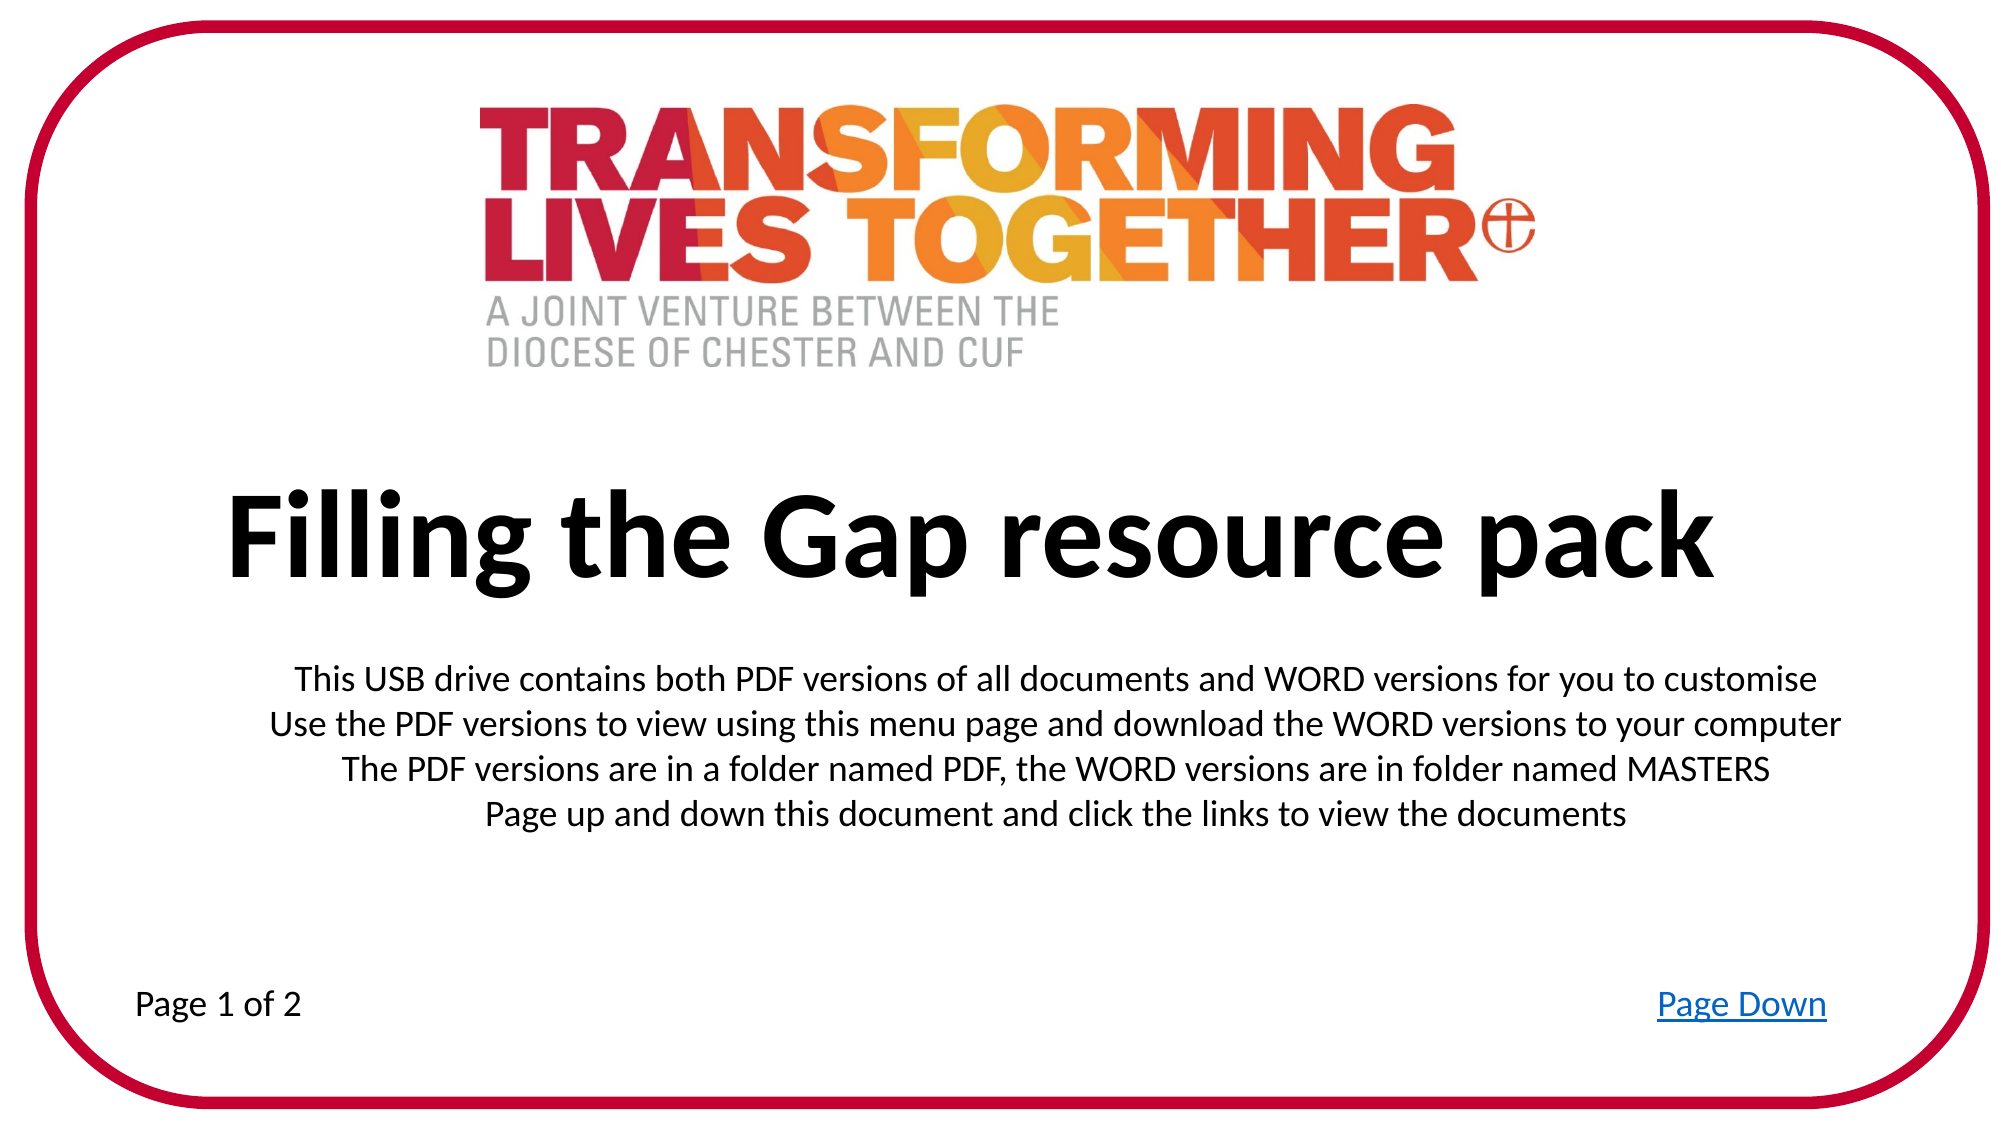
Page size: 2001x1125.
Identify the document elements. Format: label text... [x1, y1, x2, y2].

text_box Page 1 of 2 [120, 971, 318, 1032]
picture [480, 104, 1535, 367]
text_box Page Down [1642, 971, 1945, 1032]
text_box Filling the Gap resource pack [102, 444, 1840, 610]
text_box This USB drive contains both PDF versions of all documents and WORD versions for you to customise Use the PDF versions to view using this menu page and download the WORD versions to your computer The PDF versions are in a folder named PDF, the WORD versions are in folder named MASTERS Page up and down this document and click the links to view the documents [254, 647, 1860, 842]
text_box [29, 25, 1985, 1105]
